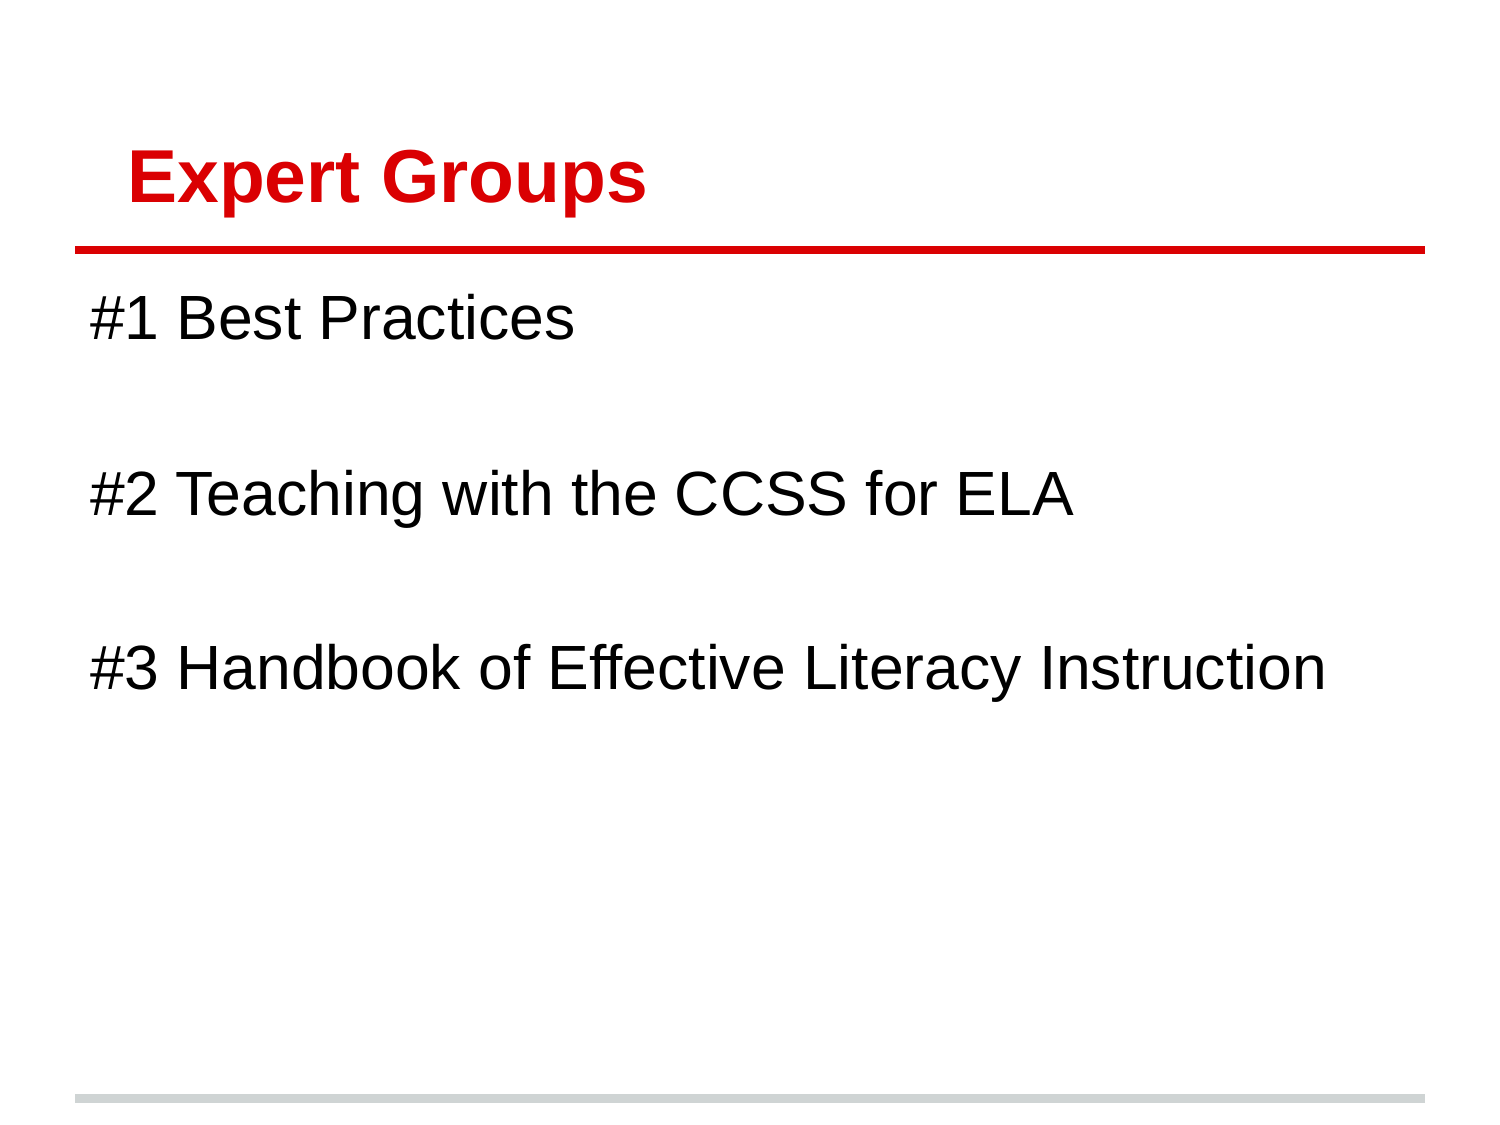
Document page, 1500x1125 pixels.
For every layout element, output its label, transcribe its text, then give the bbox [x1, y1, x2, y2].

title Expert Groups [75, 45, 1425, 233]
list #1 Best Practices #2 Teaching with the CCSS for ELA #3 Handbook of Effective Literacy Instruction [75, 262, 1425, 1078]
